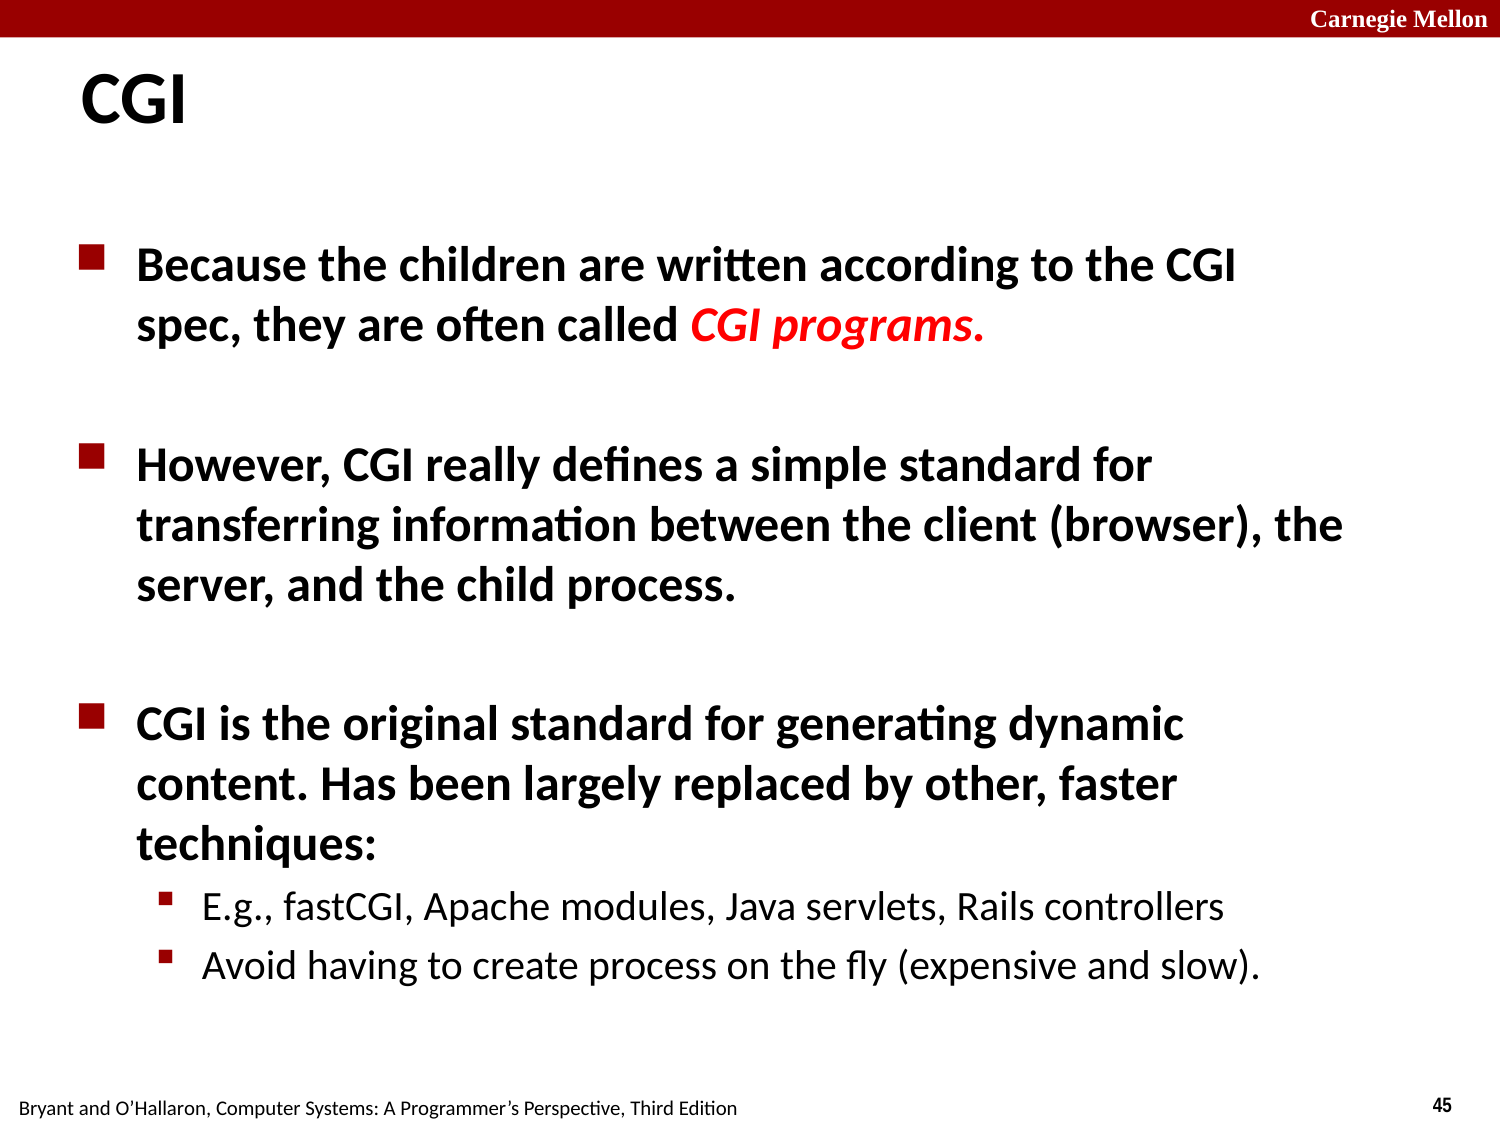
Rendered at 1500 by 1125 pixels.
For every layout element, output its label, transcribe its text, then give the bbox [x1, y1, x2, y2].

list Because the children are written according to the CGI spec, they are often called CGI programs. However, CGI really defines a simple standard for transferring information between the client (browser), the server, and the child process. CGI is the original standard for generating dynamic content. Has been largely replaced by other, faster techniques: E.g., fastCGI, Apache modules, Java servlets, Rails controllers Avoid having to create process on the fly (expensive and slow). [64, 223, 1361, 1040]
title CGI [66, 40, 1497, 151]
